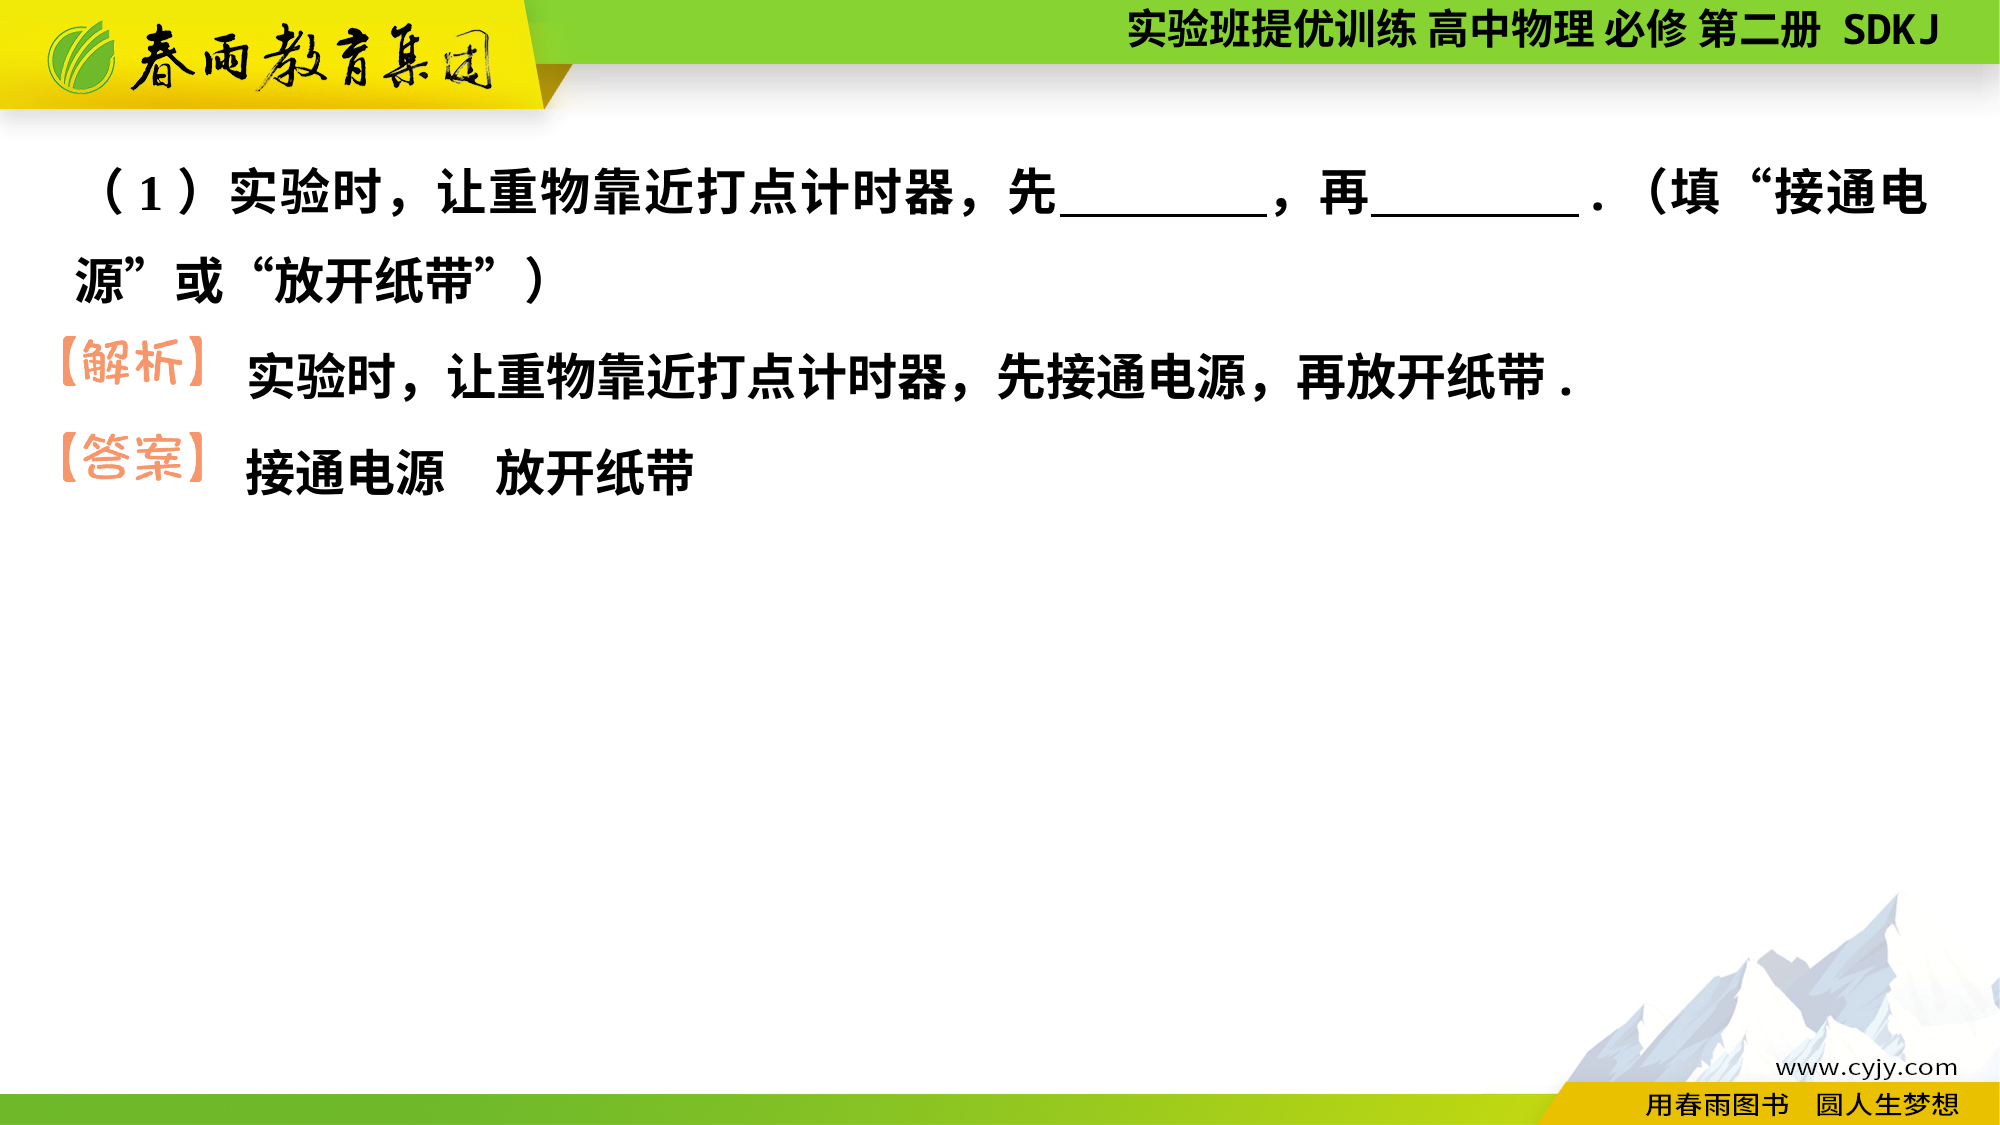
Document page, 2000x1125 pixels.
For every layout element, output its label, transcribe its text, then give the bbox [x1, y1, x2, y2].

list （1）实验时，让重物靠近打点计时器，先 ，再 .（填“接通电源”或“放开纸带”） [59, 122, 1944, 308]
text_box 实验时，让重物靠近打点计时器，先接通电源，再放开纸带. [232, 307, 1653, 413]
picture [0, 0, 2000, 1125]
text_box 接通电源 放开纸带 [231, 404, 711, 509]
